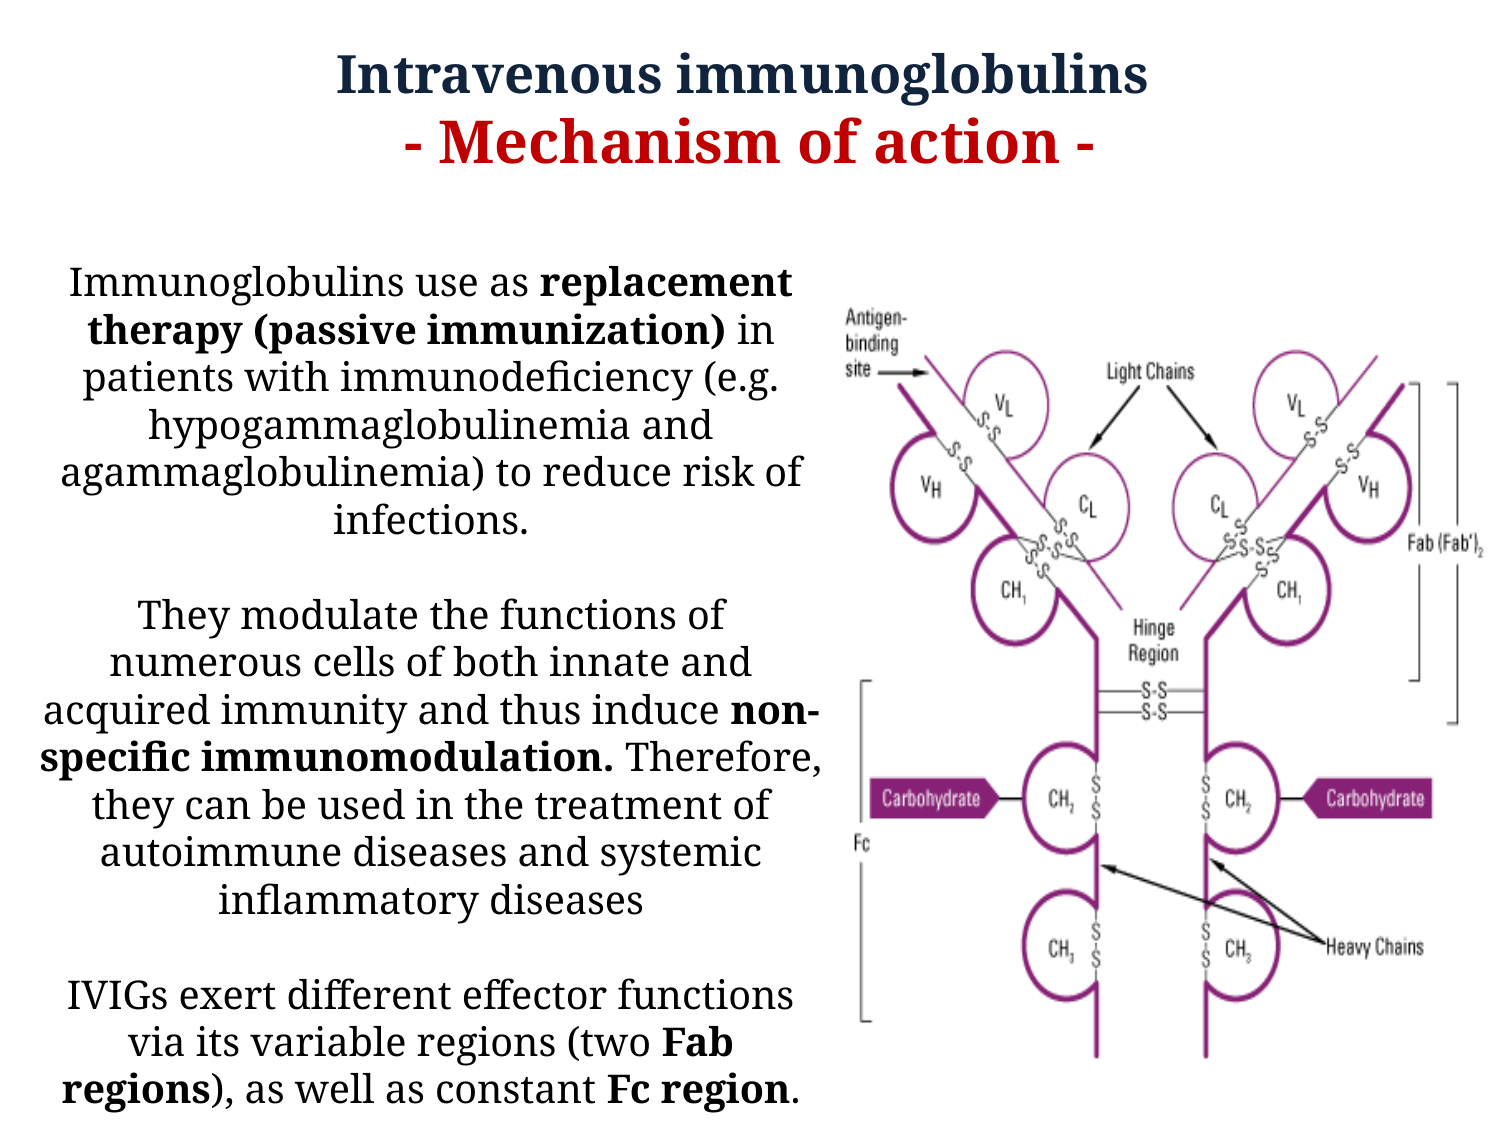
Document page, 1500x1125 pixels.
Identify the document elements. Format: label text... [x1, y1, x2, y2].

title Intravenous immunoglobulins - Mechanism of action - [37, 33, 1463, 184]
picture [812, 287, 1500, 1063]
text_box Immunoglobulins use as replacement therapy (passive immunization) in patients with immunodeficiency (e.g. hypogammaglobulinemia and agammaglobulinemia) to reduce risk of infections. They modulate the functions of numerous cells of both innate and acquired immunity and thus induce non-specific immunomodulation. Therefore, they can be used in the treatment of autoimmune diseases and systemic inflammatory diseases IVIGs exert different effector functions via its variable regions (two Fab regions), as well as constant Fc region. [24, 249, 838, 1120]
